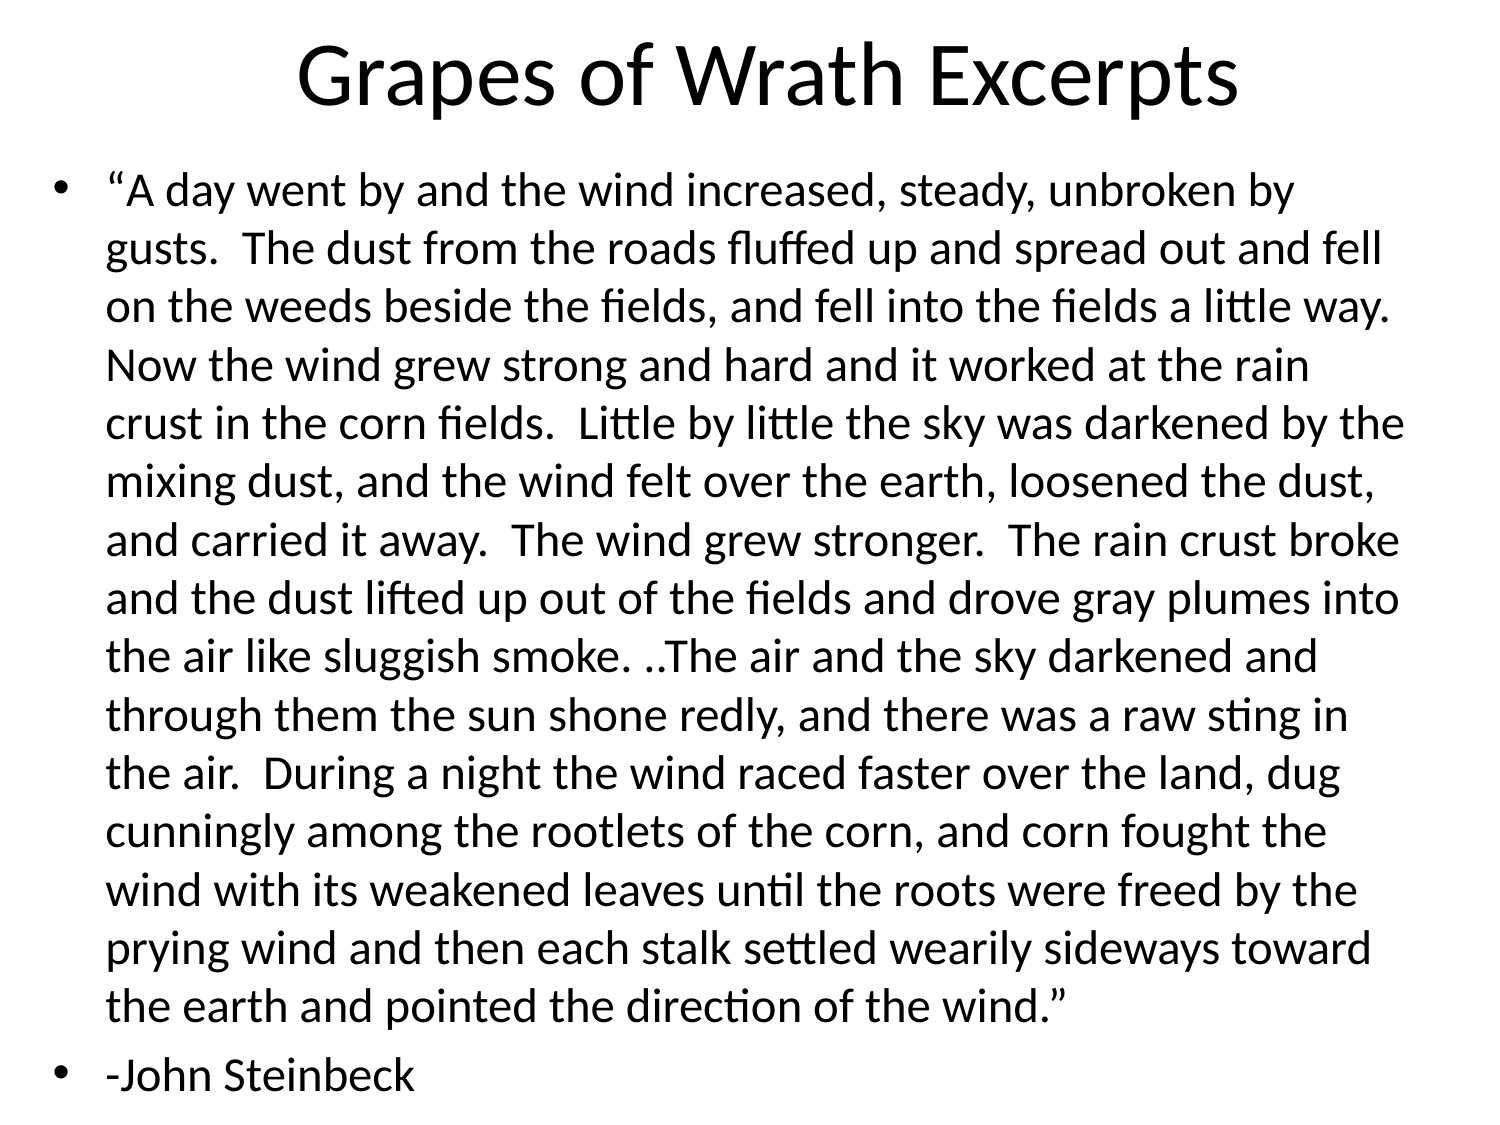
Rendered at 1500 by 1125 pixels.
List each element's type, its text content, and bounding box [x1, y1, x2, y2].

list “A day went by and the wind increased, steady, unbroken by gusts. The dust from the roads fluffed up and spread out and fell on the weeds beside the fields, and fell into the fields a little way. Now the wind grew strong and hard and it worked at the rain crust in the corn fields. Little by little the sky was darkened by the mixing dust, and the wind felt over the earth, loosened the dust, and carried it away. The wind grew stronger. The rain crust broke and the dust lifted up out of the fields and drove gray plumes into the air like sluggish smoke. ..The air and the sky darkened and through them the sun shone redly, and there was a raw sting in the air. During a night the wind raced faster over the land, dug cunningly among the rootlets of the corn, and corn fought the wind with its weakened leaves until the roots were freed by the prying wind and then each stalk settled wearily sideways toward the earth and pointed the direction of the wind.” -John Steinbeck [37, 149, 1425, 1125]
title Grapes of Wrath Excerpts [125, 0, 1413, 149]
